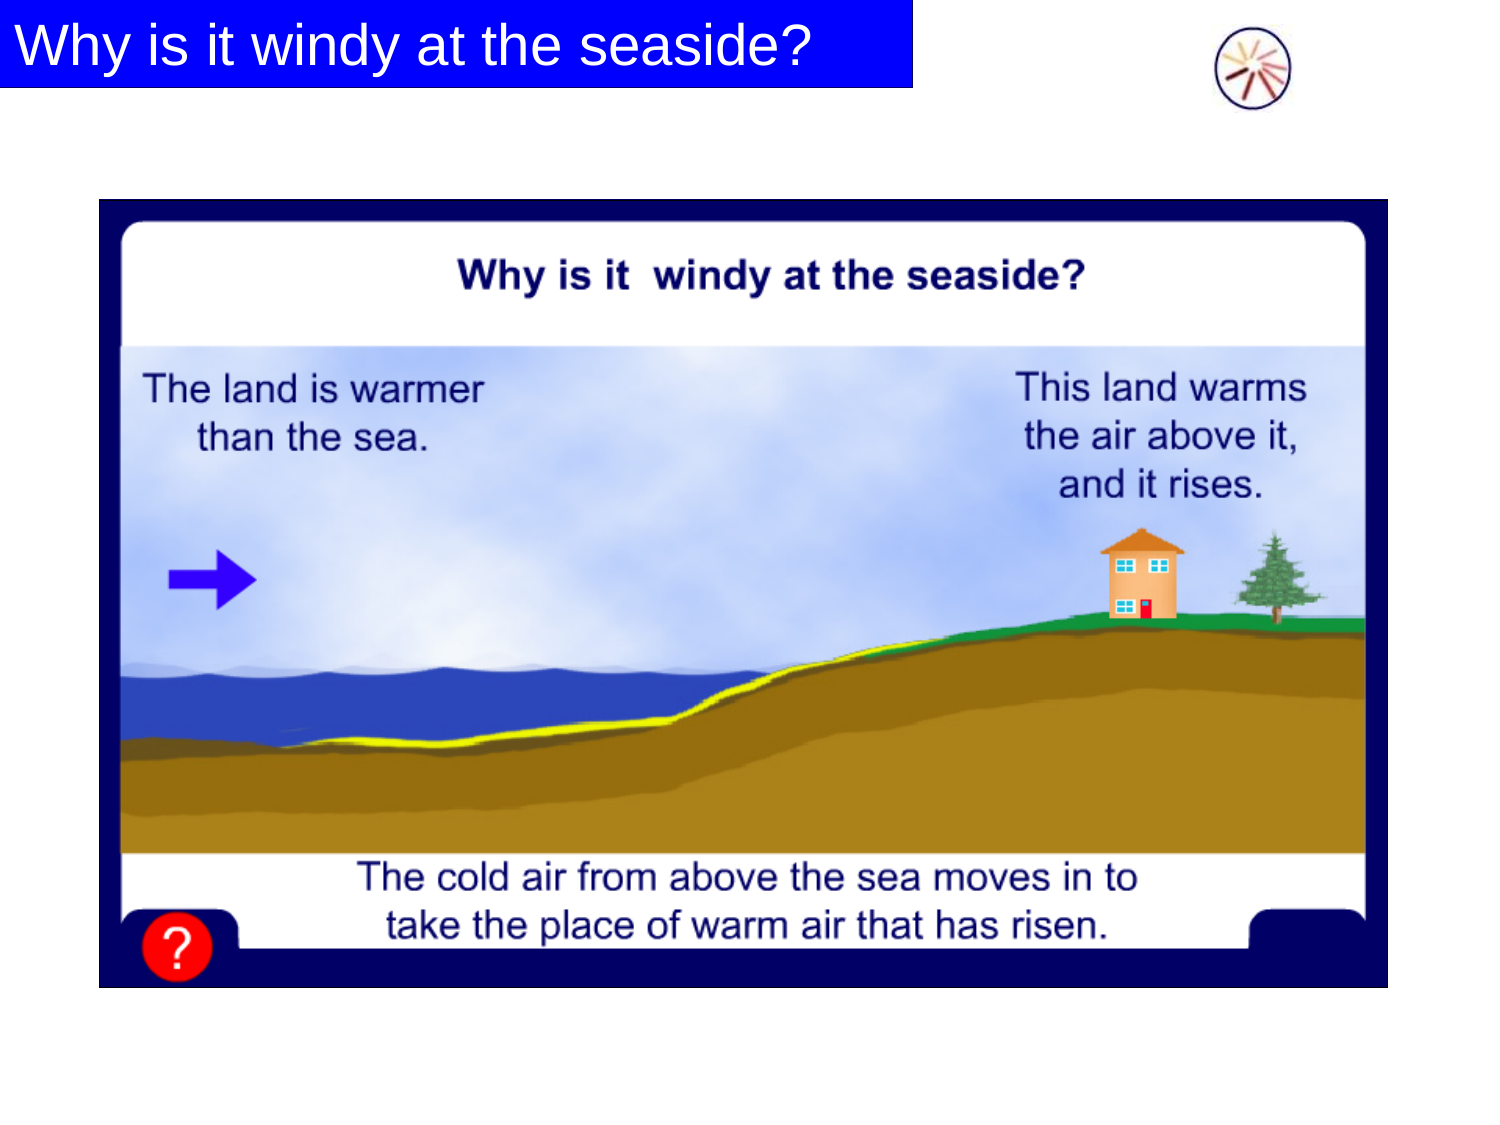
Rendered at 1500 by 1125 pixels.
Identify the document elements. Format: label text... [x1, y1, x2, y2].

picture [1212, 24, 1297, 113]
text_box Why is it windy at the seaside? [0, 0, 913, 88]
picture [100, 201, 1387, 987]
